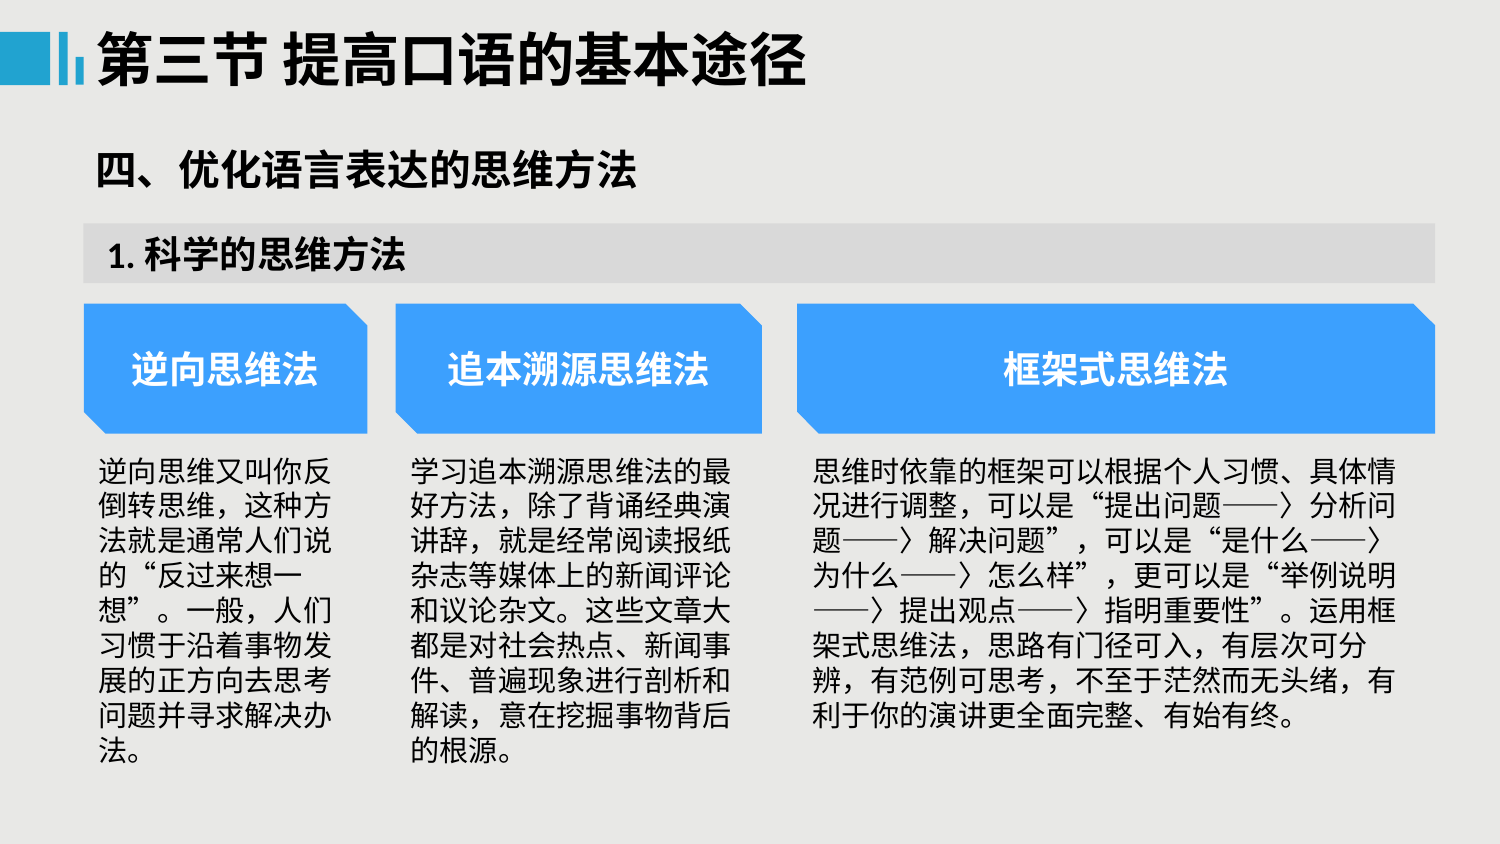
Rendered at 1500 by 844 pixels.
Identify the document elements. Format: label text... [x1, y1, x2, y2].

text_box 逆向思维又叫你反倒转思维，这种方法就是通常人们说的“反过来想一想”。一般，人们习惯于沿着事物发展的正方向去思考问题并寻求解决办法。 [83, 445, 368, 775]
text_box [74, 55, 83, 87]
text_box 1.科学的思维方法 [83, 223, 1436, 284]
text_box 学习追本溯源思维法的最好方法，除了背诵经典演讲辞，就是经常阅读报纸杂志等媒体上的新闻评论和议论杂文。这些文章大都是对社会热点、新闻事件、普遍现象进行剖析和解读，意在挖掘事物背后的根源。 [395, 445, 762, 775]
text_box [0, 30, 52, 87]
text_box 思维时依靠的框架可以根据个人习惯、具体情况进行调整，可以是“提出问题——〉分析问题——〉解决问题”，可以是“是什么——〉为什么——〉怎么样”，更可以是“举例说明——〉提出观点——〉指明重要性”。运用框架式思维法，思路有门径可入，有层次可分辨，有范例可思考，不至于茫然而无头绪，有利于你的演讲更全面完整、有始有终。 [797, 445, 1436, 740]
text_box 四、优化语言表达的思维方法 [83, 138, 1304, 200]
text_box 追本溯源思维法 [393, 301, 764, 436]
text_box [57, 30, 70, 87]
text_box 框架式思维法 [795, 301, 1438, 436]
text_box 逆向思维法 [81, 301, 370, 436]
text_box 第三节 提高口语的基本途径 [83, 17, 1412, 99]
